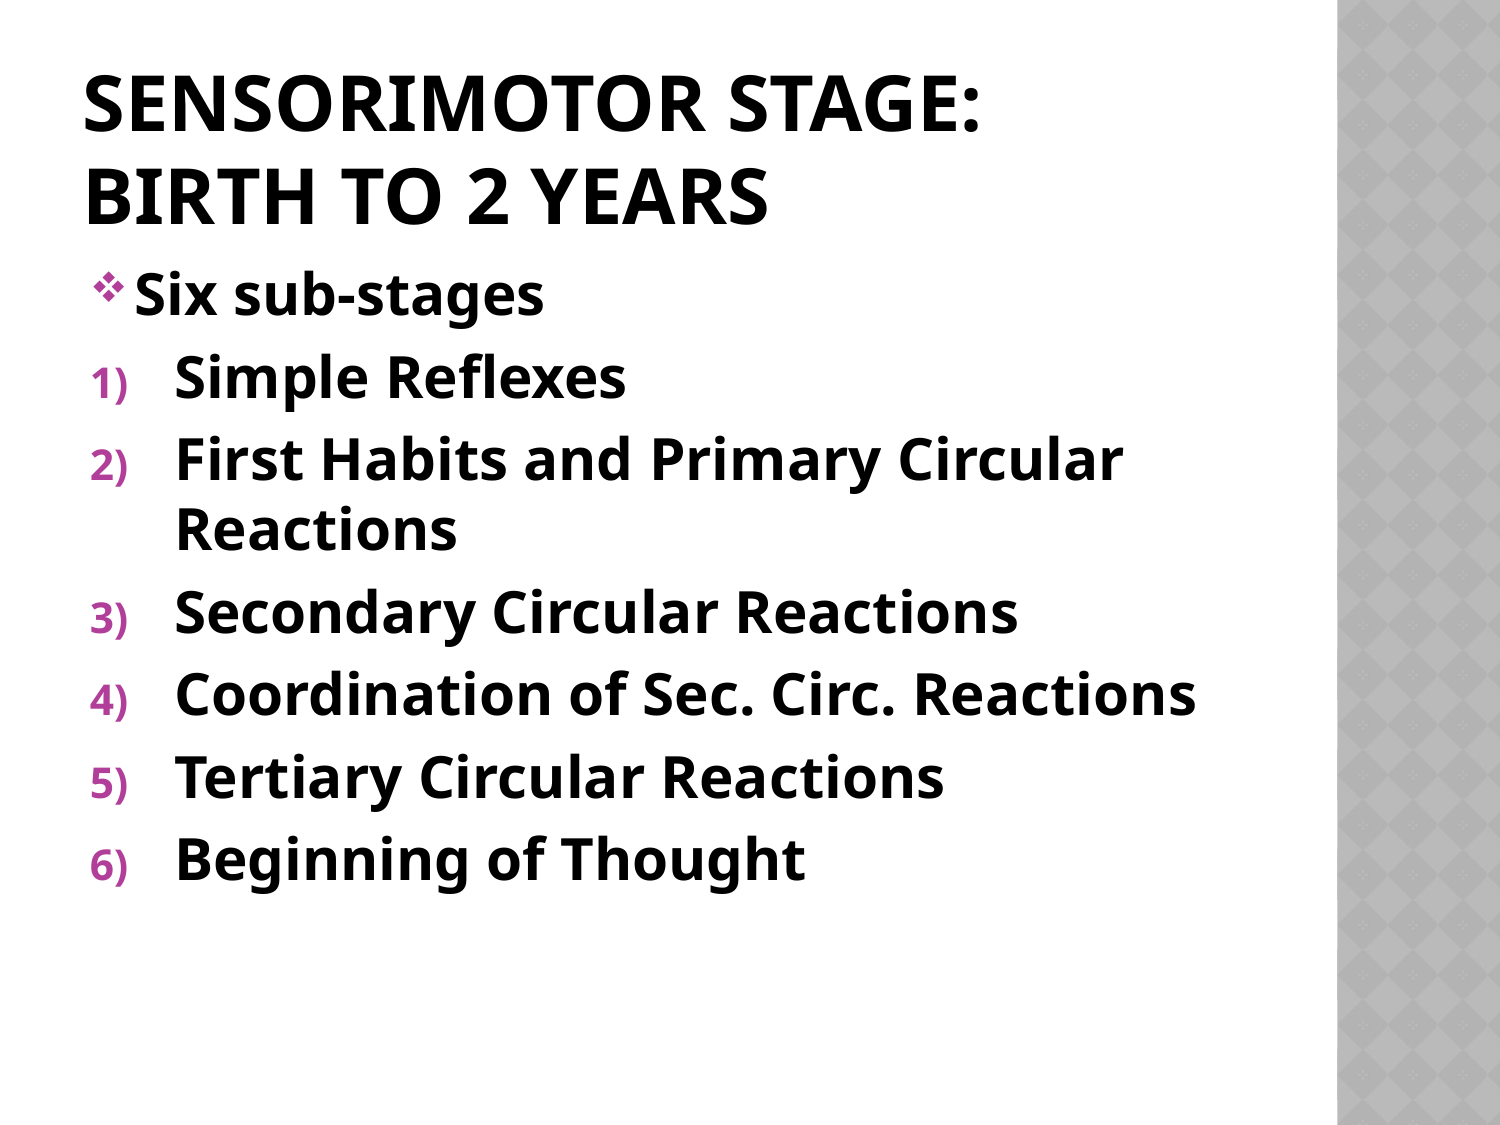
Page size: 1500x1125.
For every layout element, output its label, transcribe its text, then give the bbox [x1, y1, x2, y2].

list Six sub-stages Simple Reflexes First Habits and Primary Circular Reactions Secondary Circular Reactions Coordination of Sec. Circ. Reactions Tertiary Circular Reactions Beginning of Thought [75, 249, 1263, 1059]
title Sensorimotor Stage: birth to 2 years [75, 52, 1263, 240]
